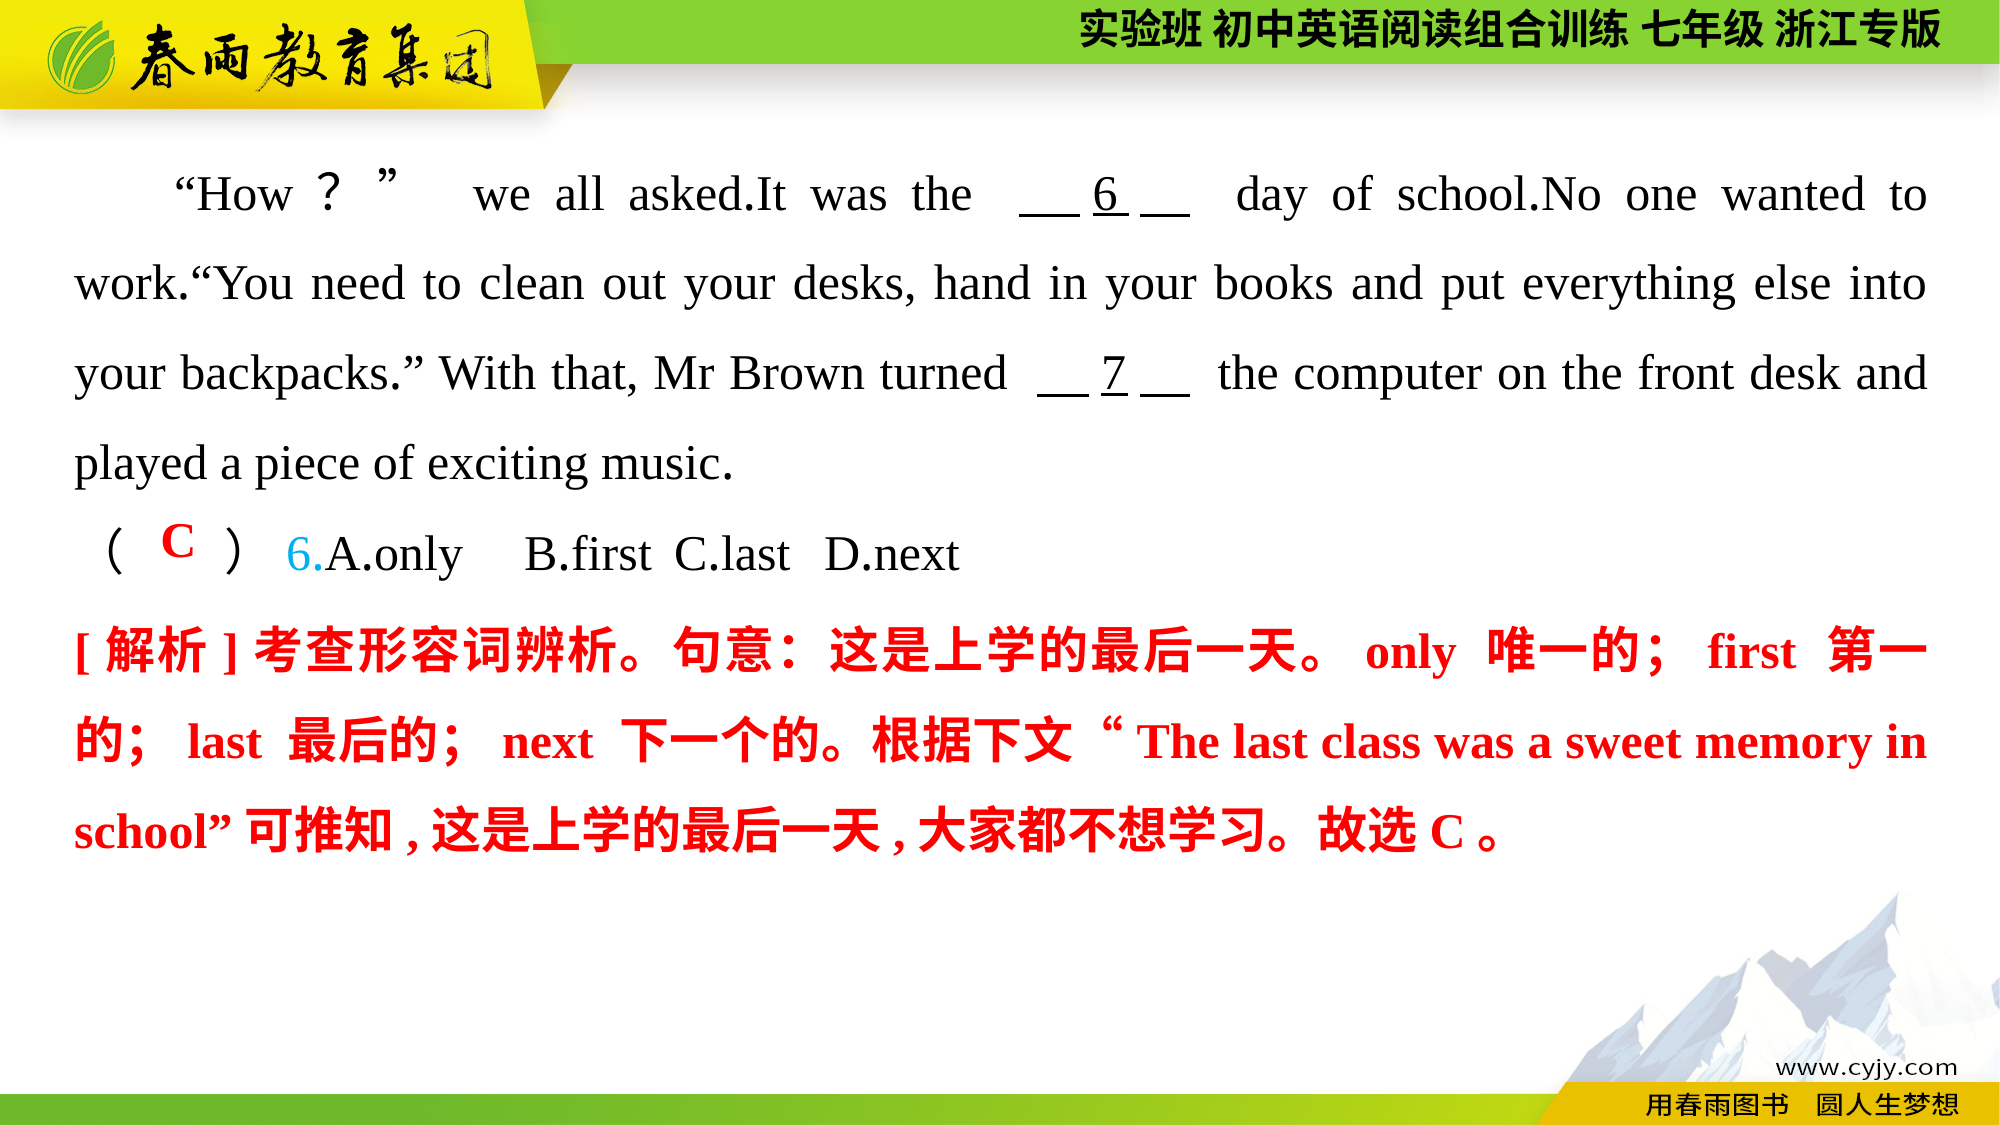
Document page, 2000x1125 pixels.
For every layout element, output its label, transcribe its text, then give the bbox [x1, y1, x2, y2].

picture [0, 0, 2000, 1125]
list “How？” we all asked.It was the 6 day of school.No one wanted to work.“You need to clean out your desks, hand in your books and put everything else into your backpacks.” With that, Mr Brown turned 7 the computer on the front desk and played a piece of exciting music. （ ）6.A.only B.first C.last D.next [59, 122, 1944, 581]
text_box [解析]考查形容词辨析。句意：这是上学的最后一天。only 唯一的；first 第一的；last 最后的；next 下一个的。根据下文“The last class was a sweet memory in school”可推知,这是上学的最后一天,大家都不想学习。故选C。 [59, 581, 1944, 867]
text_box C [145, 500, 212, 576]
